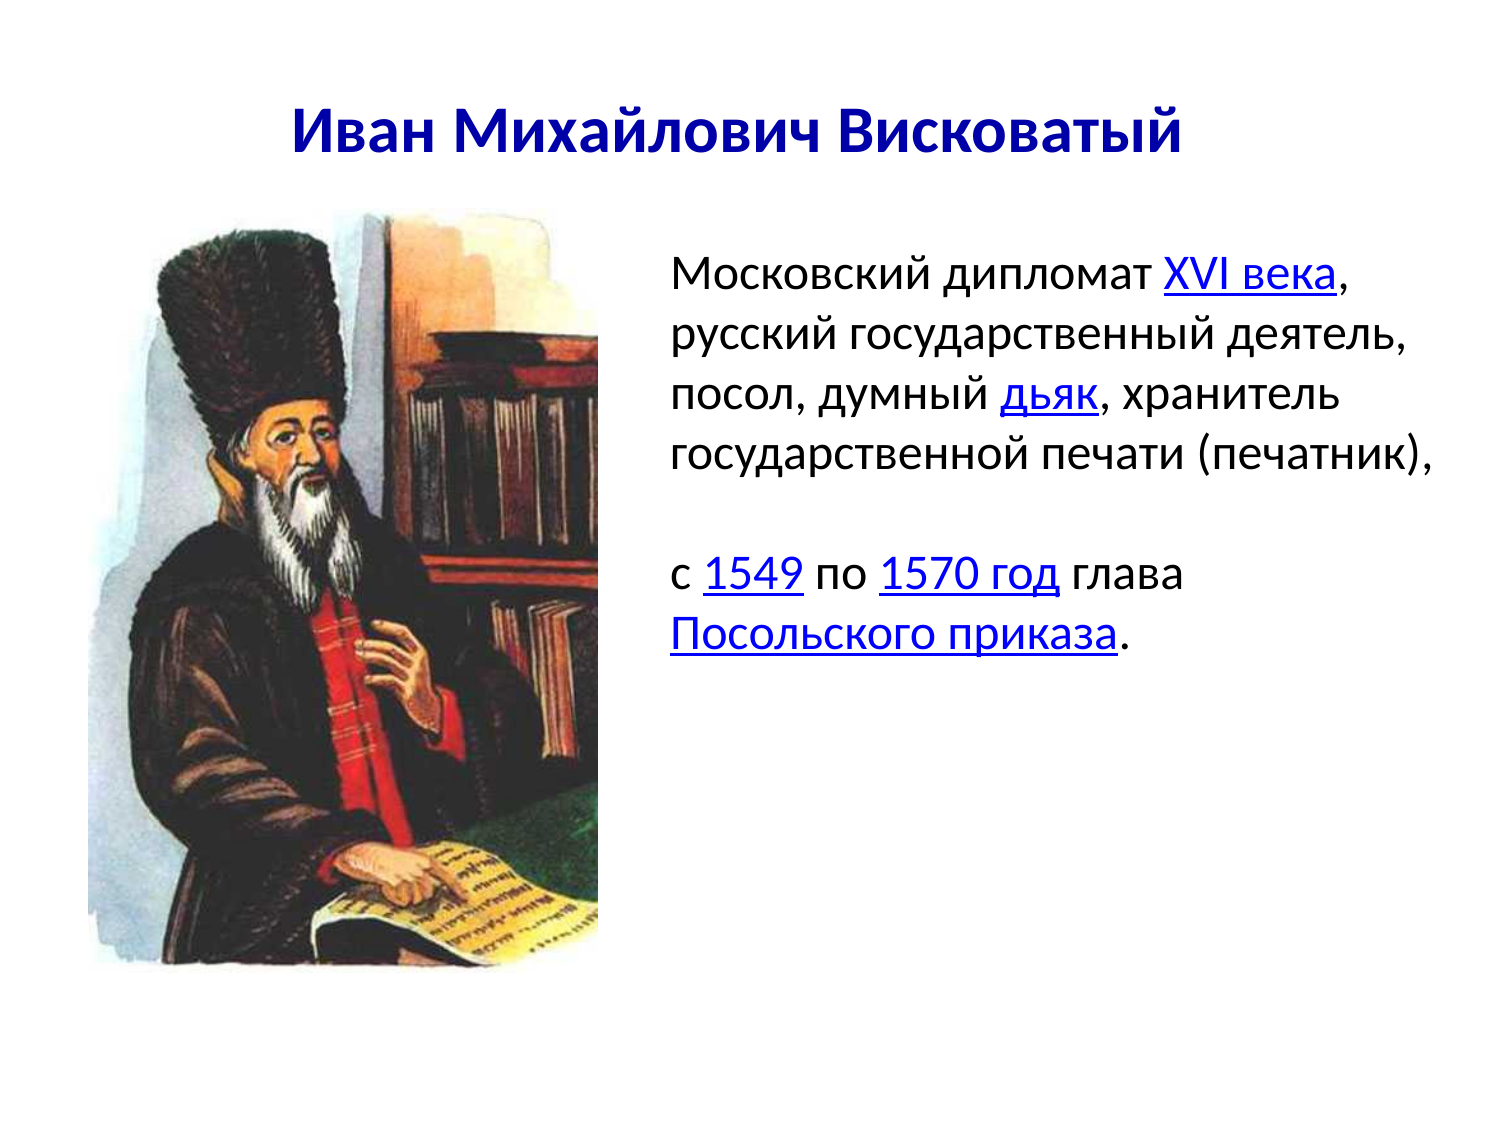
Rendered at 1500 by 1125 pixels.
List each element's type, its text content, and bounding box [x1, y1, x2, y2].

text_box Московский дипломат XVI века, русский государственный деятель, посол, думный дьяк, хранитель государственной печати (печатник), с 1549 по 1570 год глава Посольского приказа. [655, 231, 1459, 667]
text_box Иван Михайлович Висковатый [88, 78, 1388, 173]
picture [88, 207, 599, 973]
